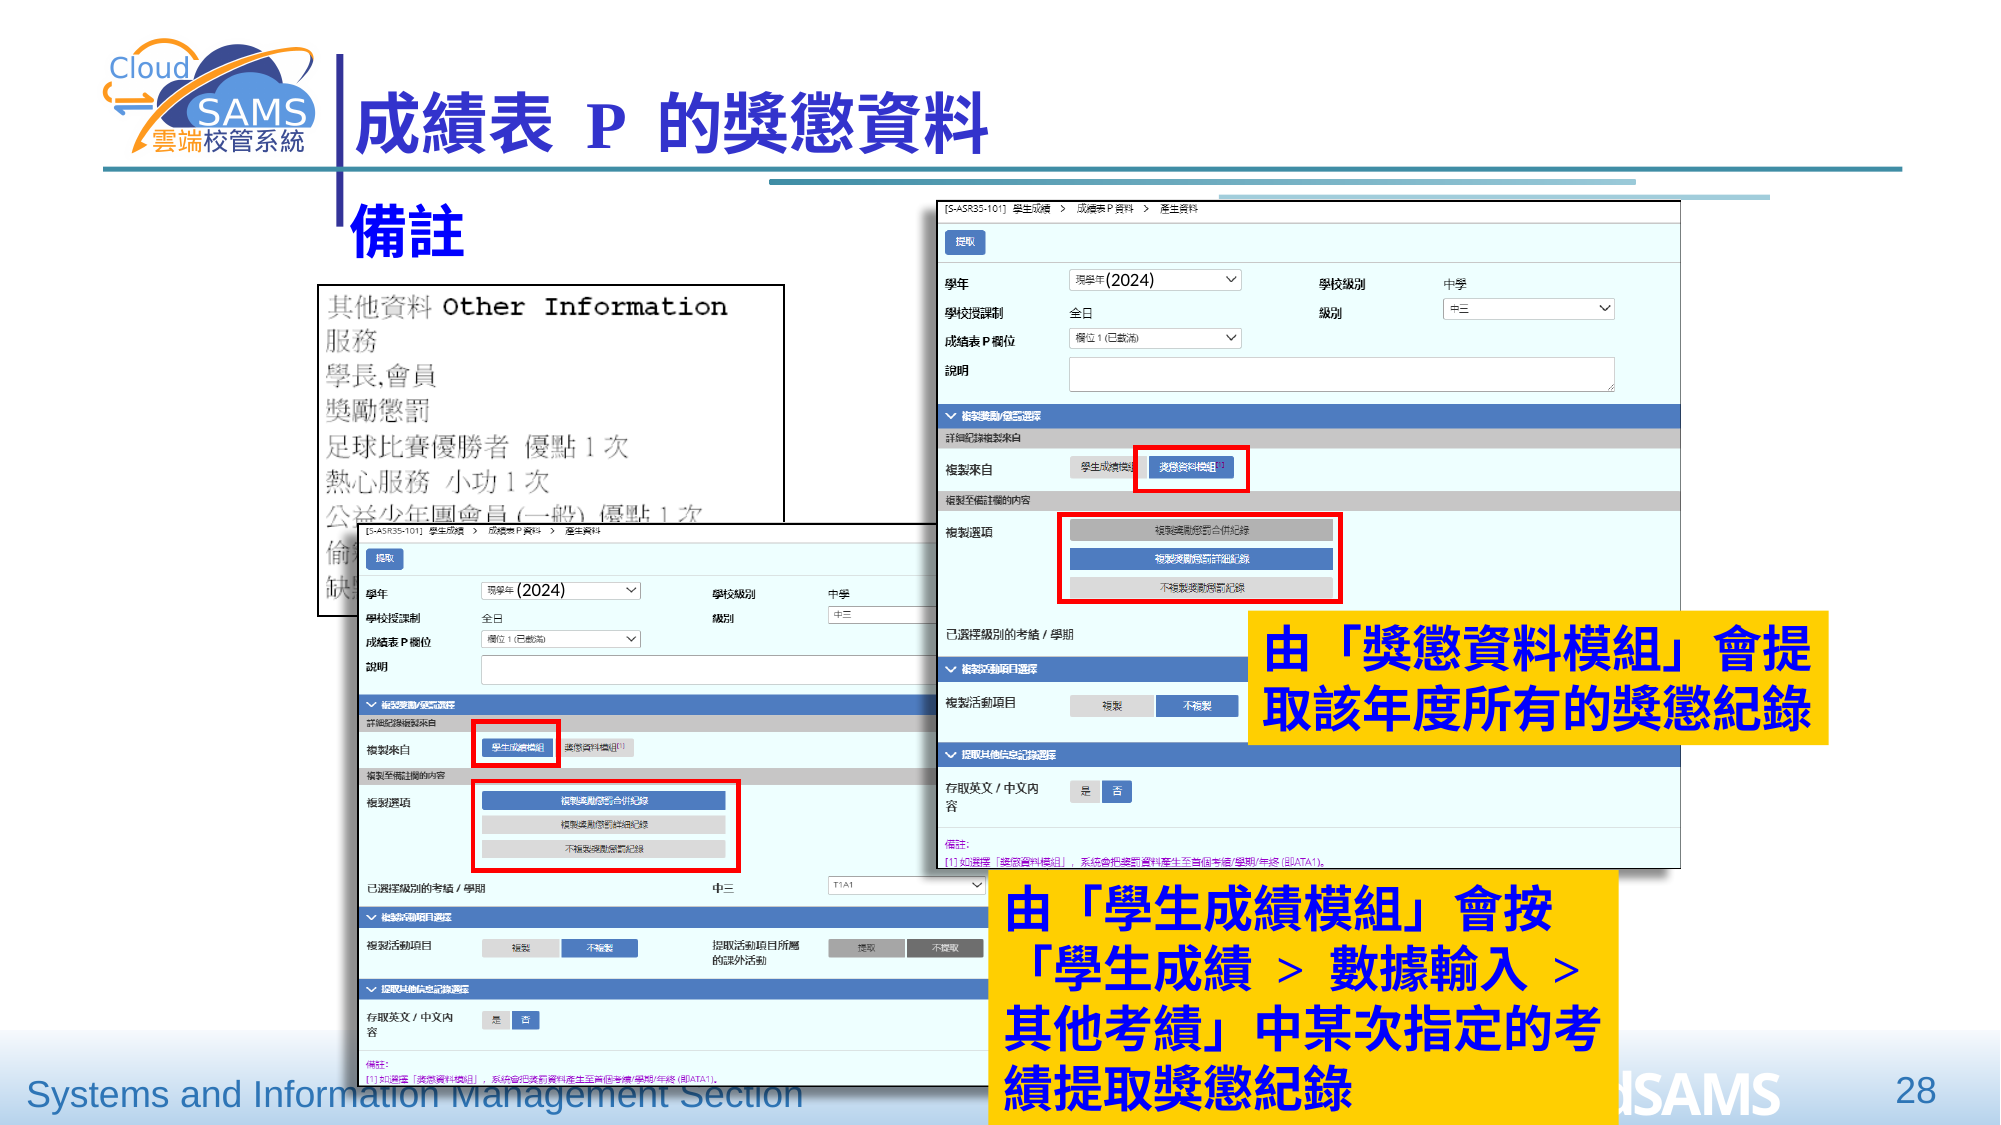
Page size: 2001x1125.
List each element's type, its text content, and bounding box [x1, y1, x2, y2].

title 成績表 P 的獎懲資料 [340, 44, 1907, 170]
slide_number 28 [1755, 1059, 1952, 1125]
text_box 由「學生成績模組」會按「學生成績 > 數據輸入 > 其他考績」中某次指定的考績提取獎懲紀錄 [988, 877, 1619, 1125]
text_box 由「獎懲資料模組」會提取該年度所有的獎懲紀錄 [1686, 610, 1829, 746]
picture [318, 199, 1682, 1087]
picture [87, 7, 349, 175]
text_box 備註 [335, 188, 482, 273]
